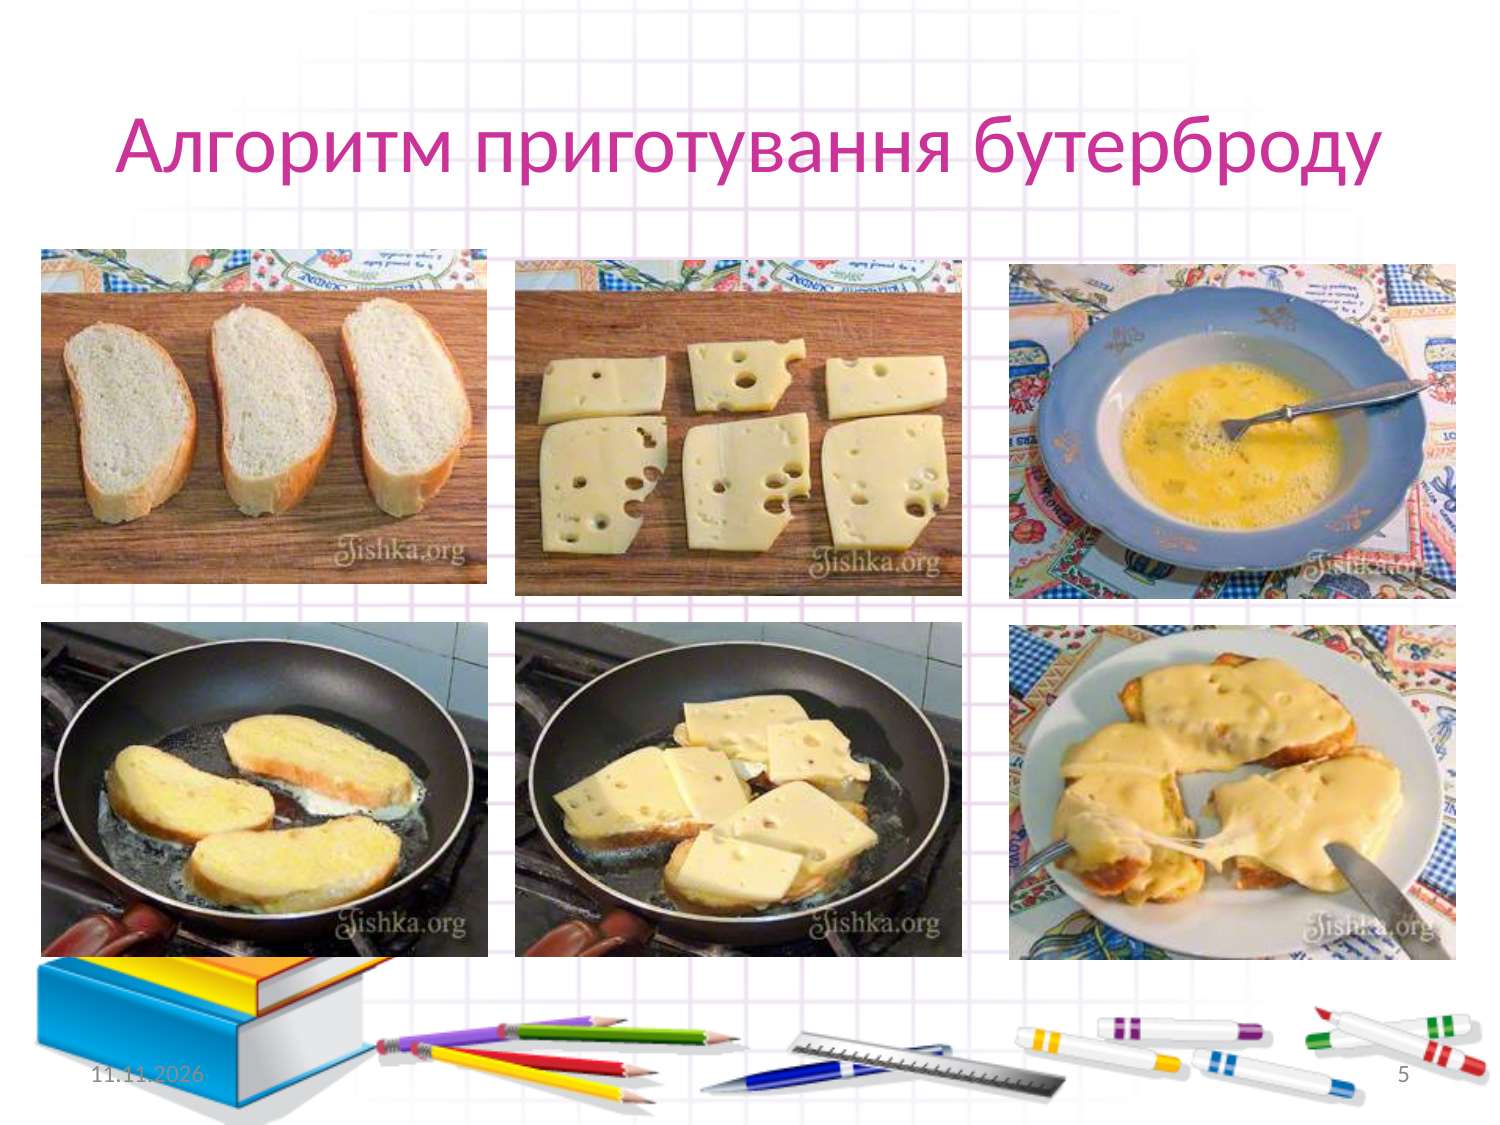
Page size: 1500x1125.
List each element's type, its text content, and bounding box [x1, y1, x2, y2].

picture [0, 0, 1500, 1125]
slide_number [75, 1042, 425, 1103]
slide_number 5 [1074, 1042, 1425, 1103]
title Алгоритм приготування бутерброду [75, 45, 1425, 233]
